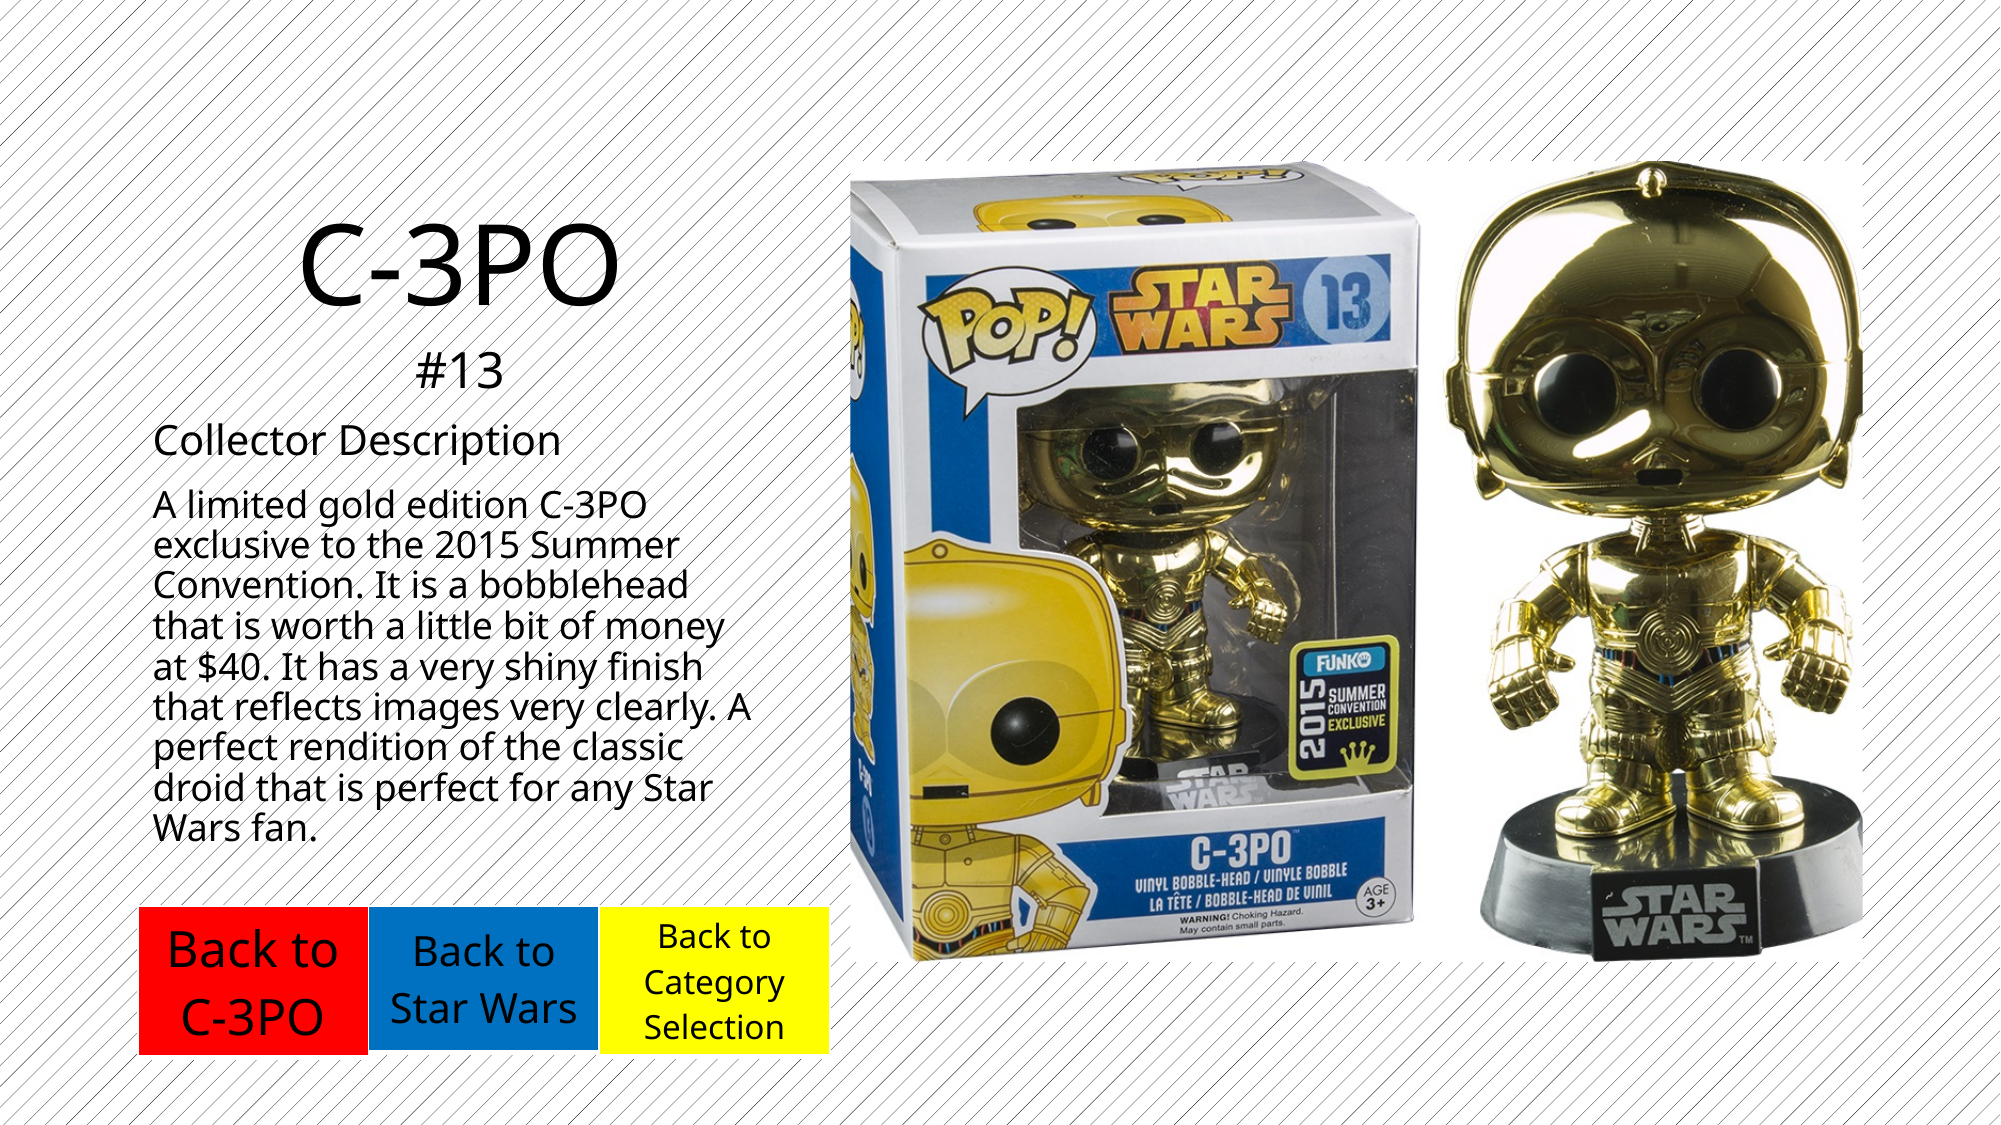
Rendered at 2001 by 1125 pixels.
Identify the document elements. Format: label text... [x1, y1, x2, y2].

title C-3PO [137, 75, 783, 337]
picture [137, 905, 830, 1053]
picture [850, 161, 1863, 962]
list #13 Collector Description A limited gold edition C-3PO exclusive to the 2015 Summer Convention. It is a bobblehead that is worth a little bit of money at $40. It has a very shiny finish that reflects images very clearly. A perfect rendition of the classic droid that is perfect for any Star Wars fan. [137, 337, 783, 905]
